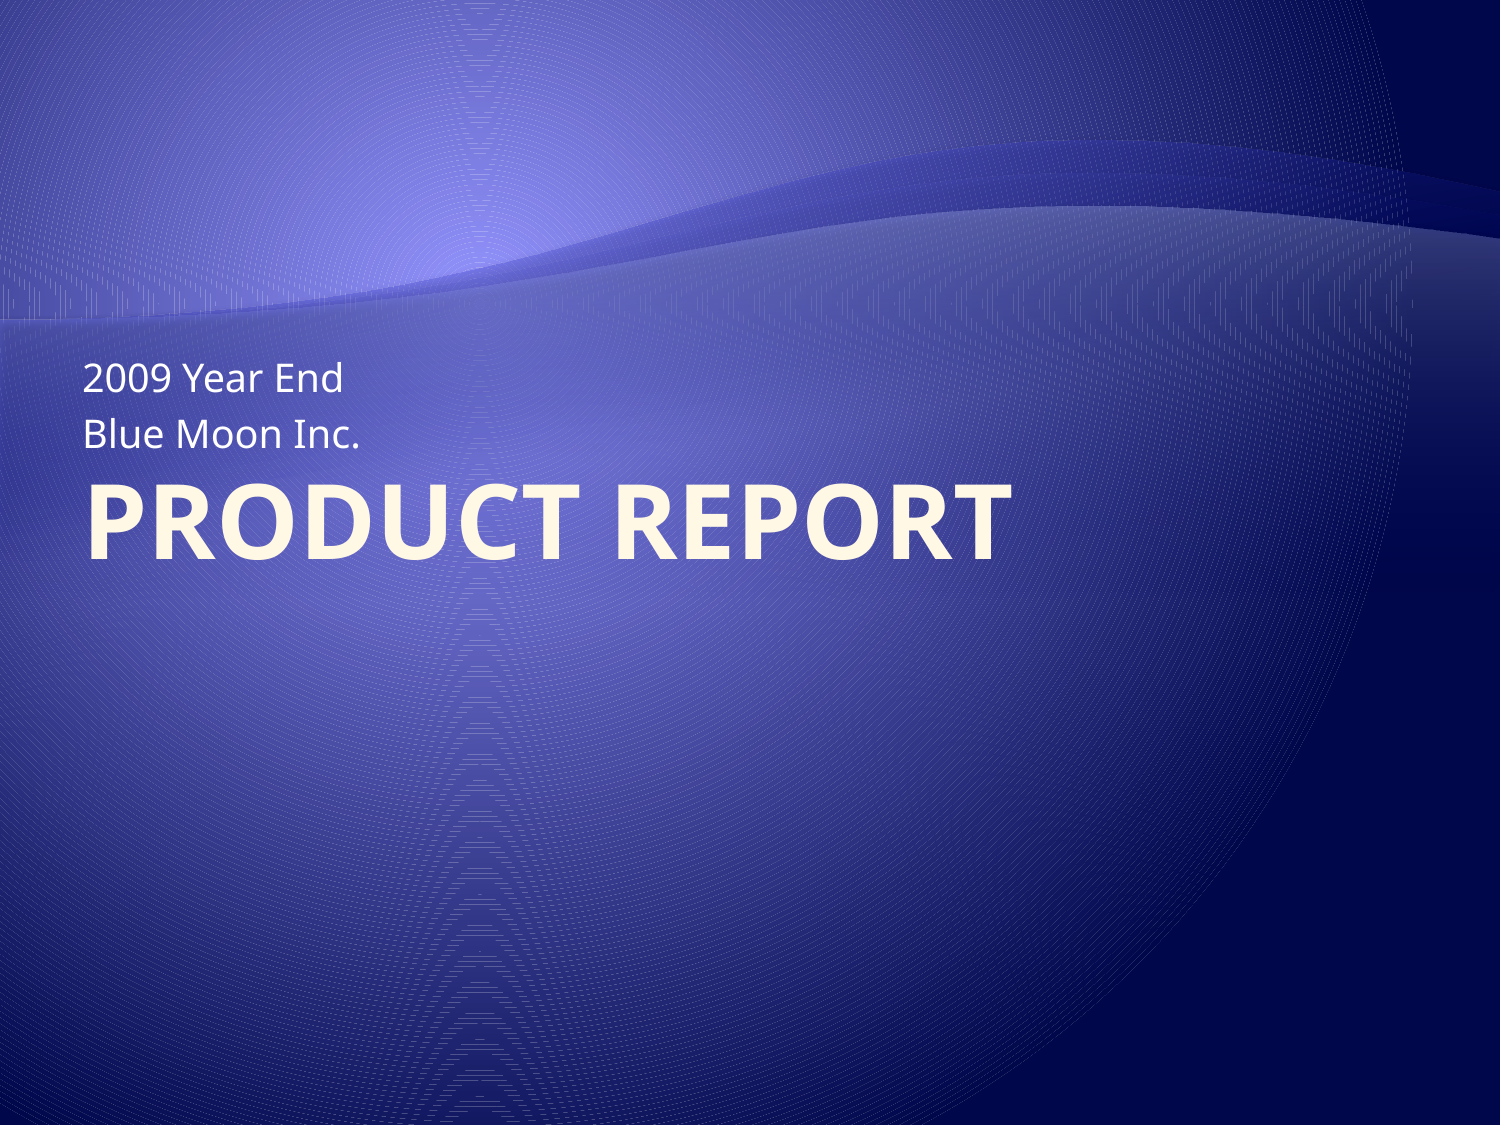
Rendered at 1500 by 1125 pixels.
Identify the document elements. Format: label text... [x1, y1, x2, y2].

title Product Report [82, 455, 1433, 811]
subtitle 2009 Year End Blue Moon Inc. [82, 256, 920, 456]
